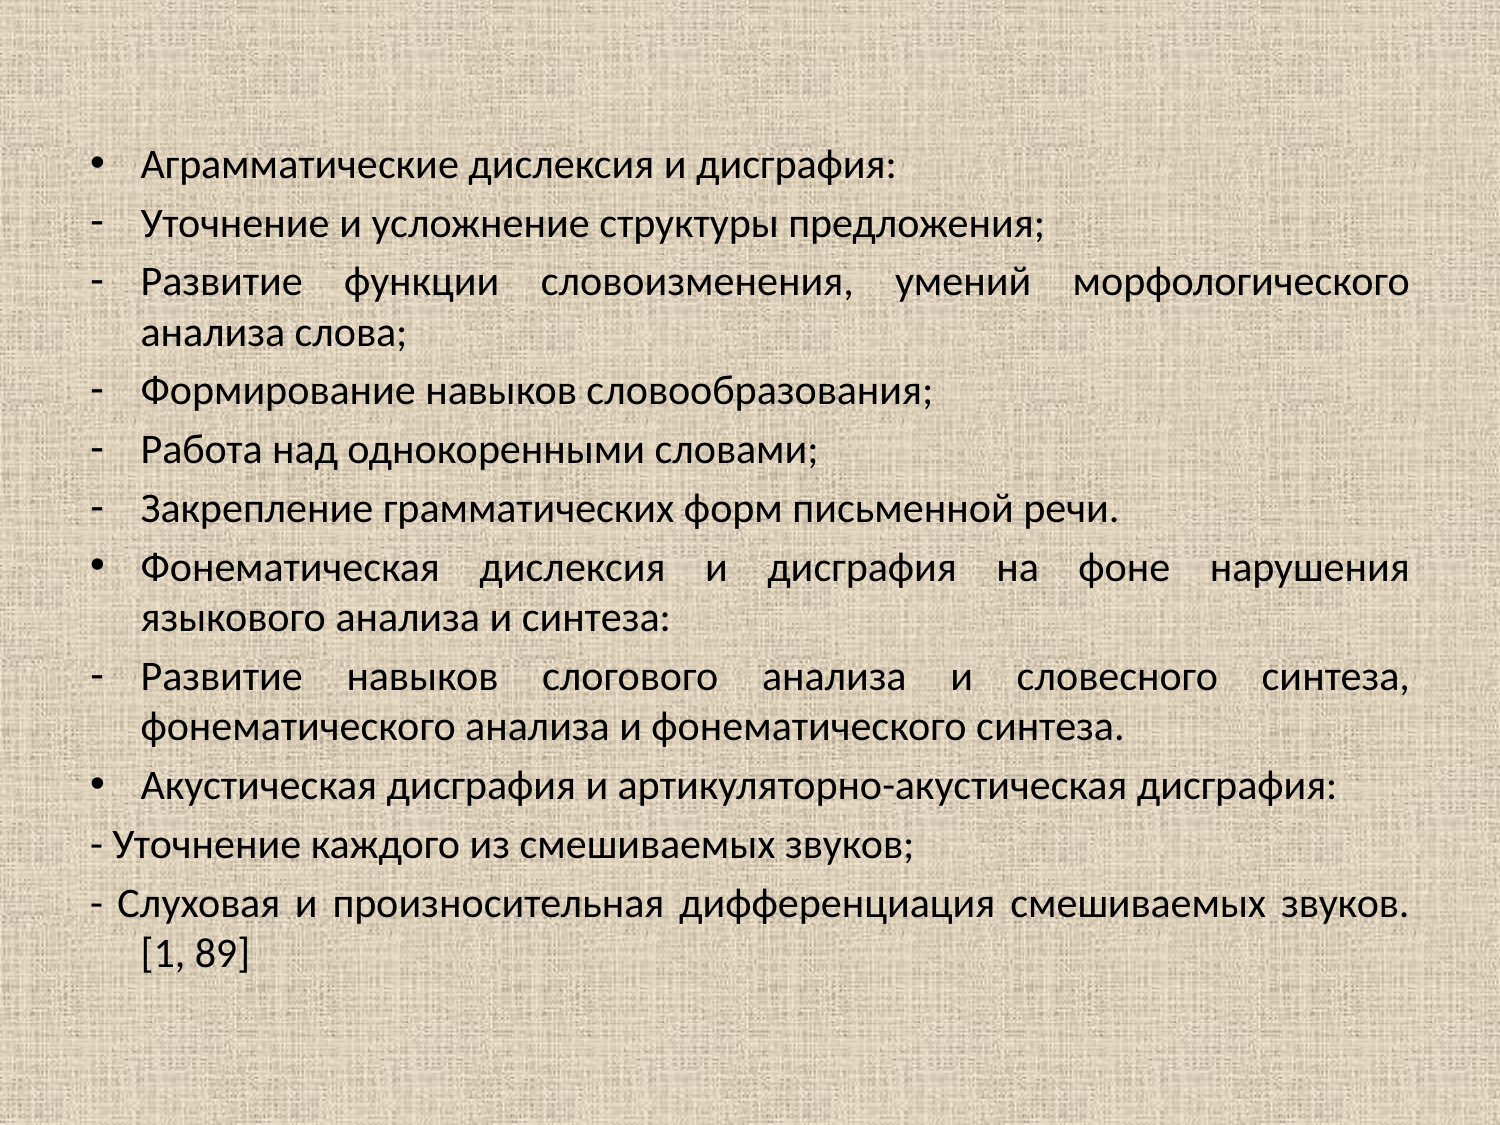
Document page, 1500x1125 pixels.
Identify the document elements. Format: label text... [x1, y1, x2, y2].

picture [0, 0, 1500, 1125]
list Аграмматические дислексия и дисграфия: Уточнение и усложнение структуры предложения; Развитие функции словоизменения, умений морфологического анализа слова; Формирование навыков словообразования; Работа над однокоренными словами; Закрепление грамматических форм письменной речи. Фонематическая дислексия и дисграфия на фоне нарушения языкового анализа и синтеза: Развитие навыков слогового анализа и словесного синтеза, фонематического анализа и фонематического синтеза. Акустическая дисграфия и артикуляторно-акустическая дисграфия: - Уточнение каждого из смешиваемых звуков; - Слуховая и произносительная дифференциация смешиваемых звуков.[1, 89] [75, 128, 1425, 1005]
